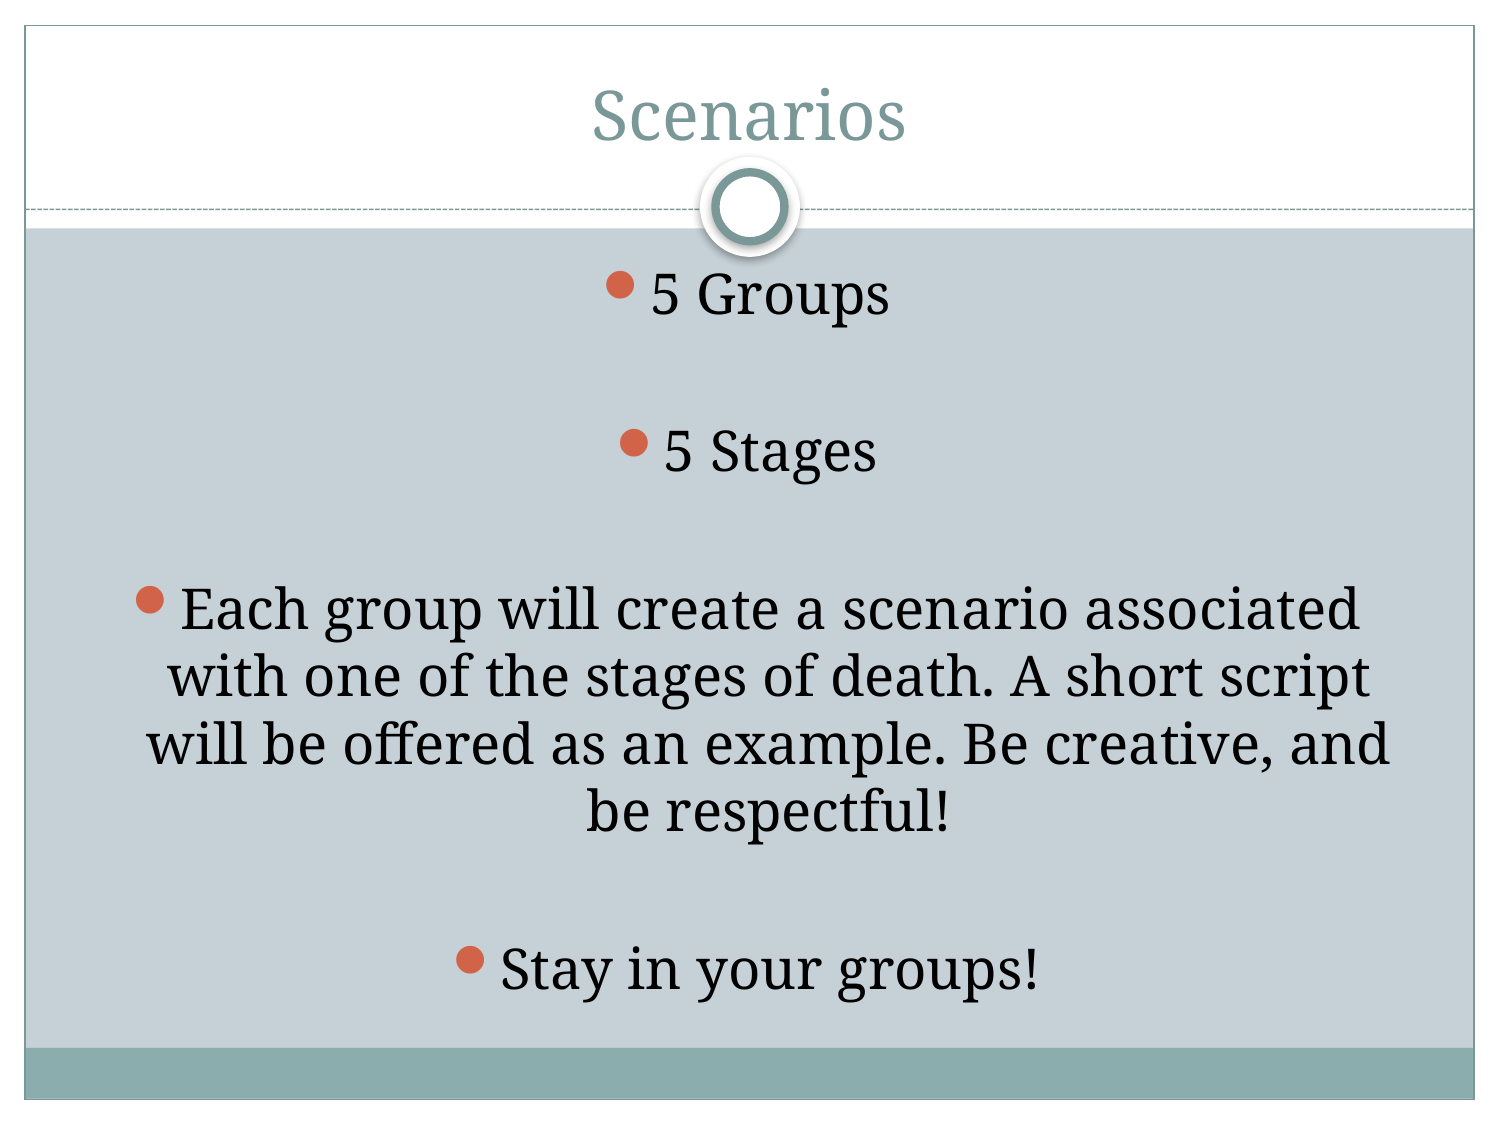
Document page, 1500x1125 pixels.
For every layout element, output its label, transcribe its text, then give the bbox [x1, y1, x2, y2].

list 5 Groups 5 Stages Each group will create a scenario associated with one of the stages of death. A short script will be offered as an example. Be creative, and be respectful! Stay in your groups! [49, 250, 1445, 1001]
title Scenarios [49, 37, 1450, 162]
